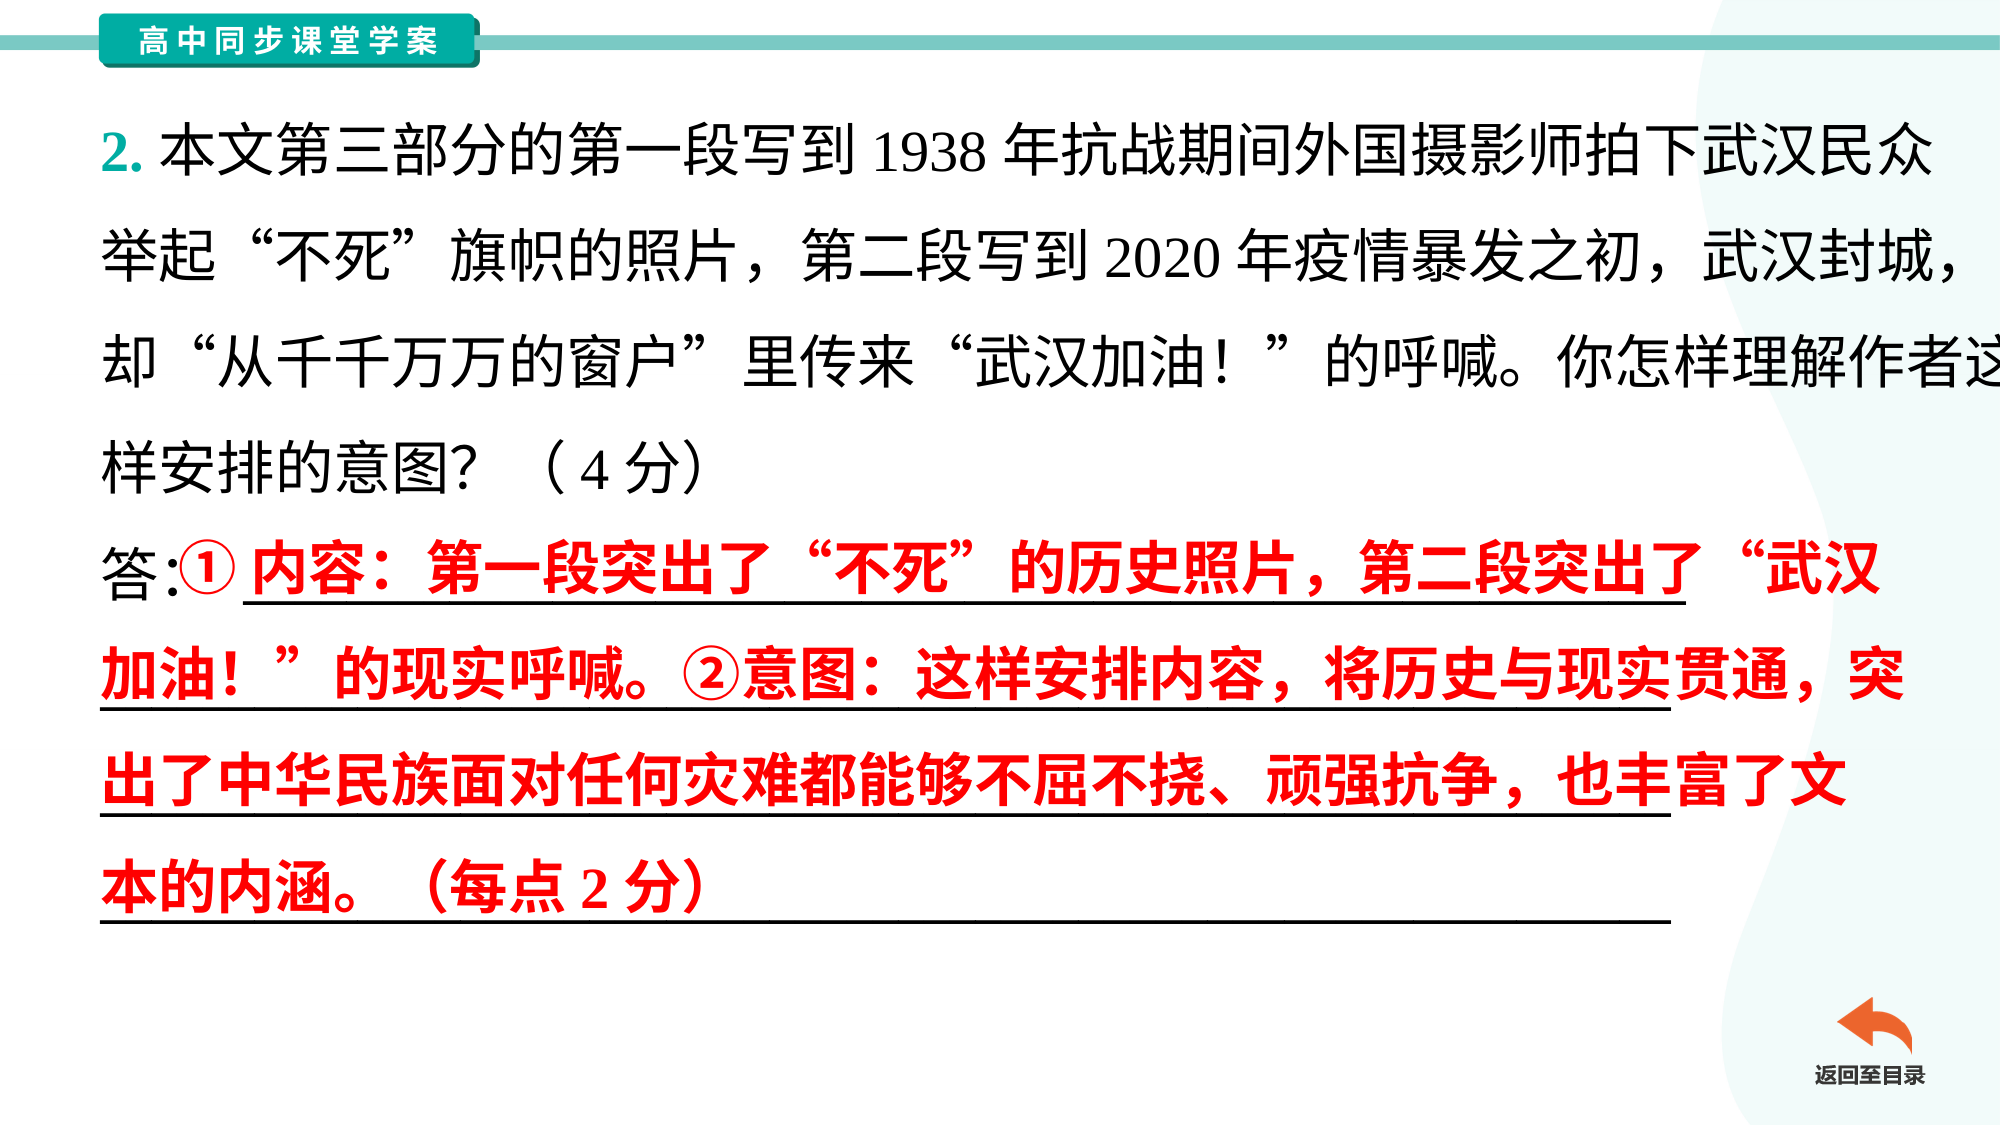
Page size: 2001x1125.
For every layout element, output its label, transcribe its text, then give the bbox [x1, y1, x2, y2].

text_box 2.本文第三部分的第一段写到1938年抗战期间外国摄影师拍下武汉民众 举起“不死”旗帜的照片，第二段写到2020年疫情暴发之初，武汉封城， 却“从千千万万的窗户”里传来“武汉加油！”的呼喊。你怎样理解作者这 样安排的意图？（4分） 答： ________________________________________________________ _____________________________________________________________ _____________________________________________________________ _____________________________________________________________ [100, 76, 1899, 494]
text_box 2.本文第三部分的第一段写到1938年抗战期间外国摄影师拍下武汉民众 举起“不死”旗帜的照片，第二段写到2020年疫情暴发之初，武汉封城， 却“从千千万万的窗户”里传来“武汉加油！”的呼喊。你怎样理解作者这 样安排的意图？（4分） 答： ________________________________________________________ _____________________________________________________________ _____________________________________________________________ _____________________________________________________________ [100, 920, 1899, 927]
picture [0, 0, 2000, 1125]
text_box ①内容：第一段突出了“不死”的历史照片，第二段突出了“武汉 加油！”的现实呼喊。②意图：这样安排内容，将历史与现实贯通，突 出了中华民族面对任何灾难都能够不屈不挠、顽强抗争，也丰富了文 本的内涵。（每点2分） [100, 494, 1899, 920]
